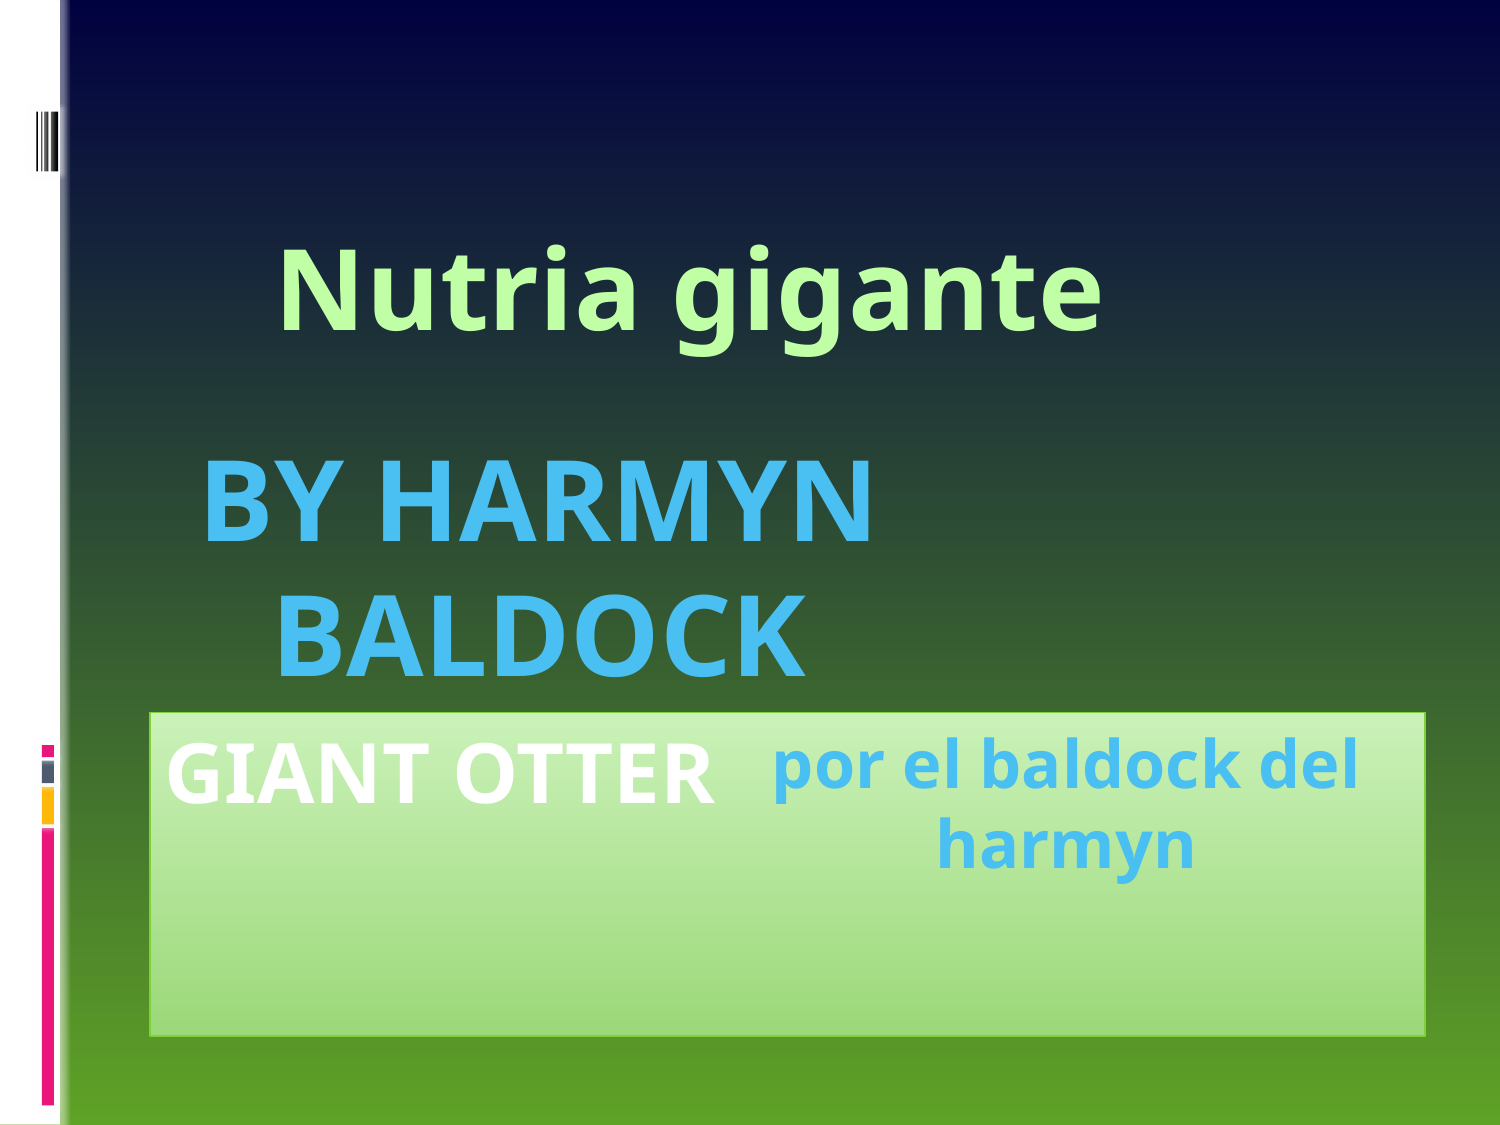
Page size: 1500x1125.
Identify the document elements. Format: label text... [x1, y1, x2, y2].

title Giant otter [149, 712, 1426, 1037]
text_box BY HARMYN BALDOCK [128, 421, 950, 707]
text_box por el baldock del harmyn [726, 714, 1407, 890]
text_box Nutria gigante [259, 210, 1121, 361]
